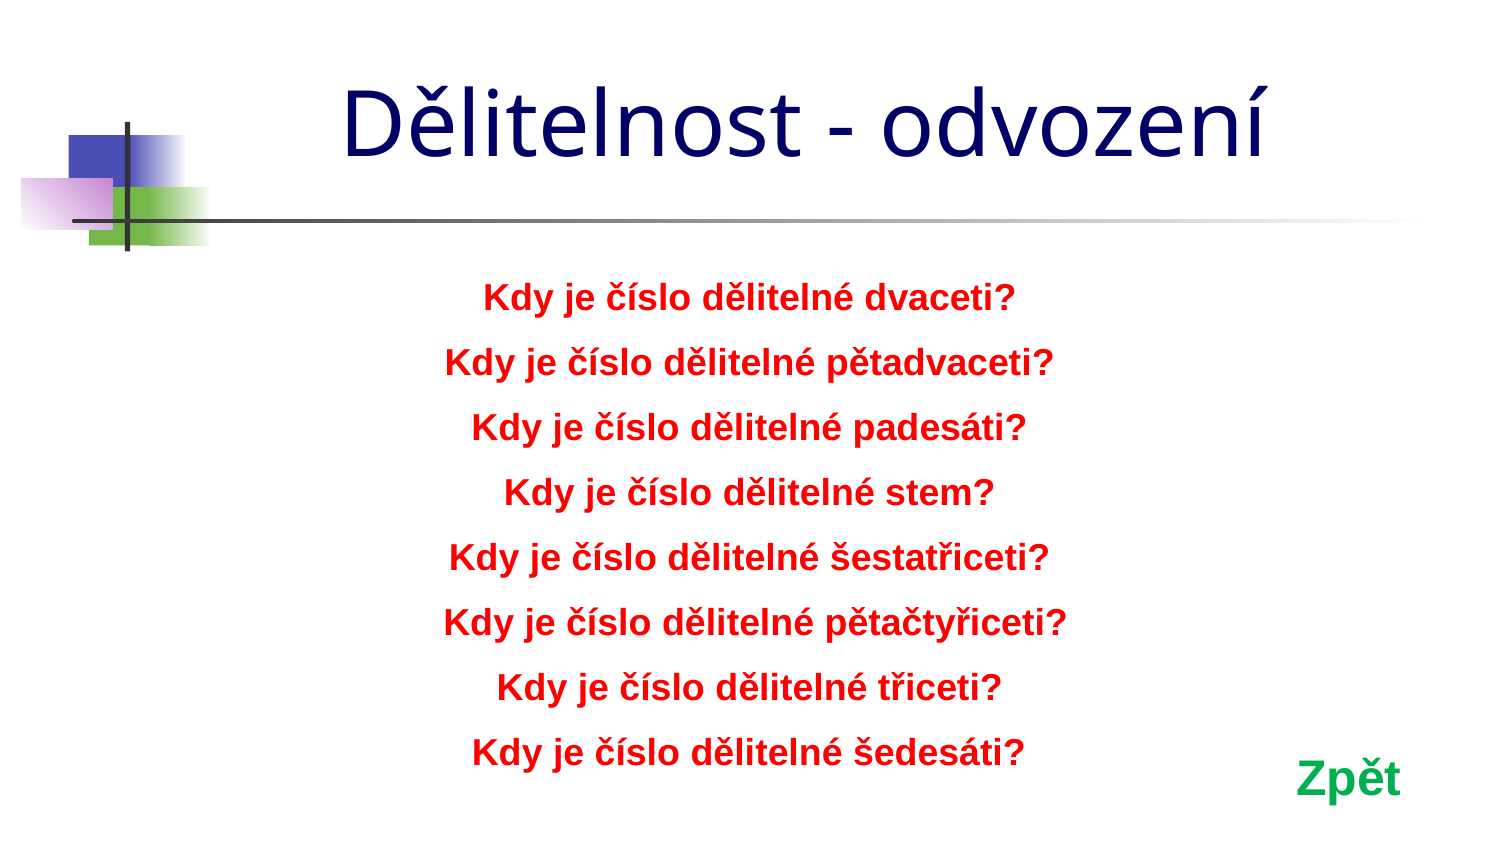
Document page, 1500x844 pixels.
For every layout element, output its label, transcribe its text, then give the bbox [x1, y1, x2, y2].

text_box Kdy je číslo dělitelné třiceti? [0, 655, 1500, 716]
text_box Kdy je číslo dělitelné pětadvaceti? [0, 330, 1500, 391]
text_box Kdy je číslo dělitelné stem? [0, 460, 1500, 521]
text_box Kdy je číslo dělitelné šestatřiceti? [0, 525, 1500, 586]
title Dělitelnost - odvození [106, 29, 1500, 210]
text_box Kdy je číslo dělitelné padesáti? [0, 395, 1500, 456]
text_box Kdy je číslo dělitelné šedesáti? [0, 720, 1499, 781]
text_box Kdy je číslo dělitelné pětačtyřiceti? [0, 590, 1500, 651]
text_box Zpět [1281, 738, 1447, 813]
text_box Kdy je číslo dělitelné dvaceti? [0, 265, 1500, 326]
